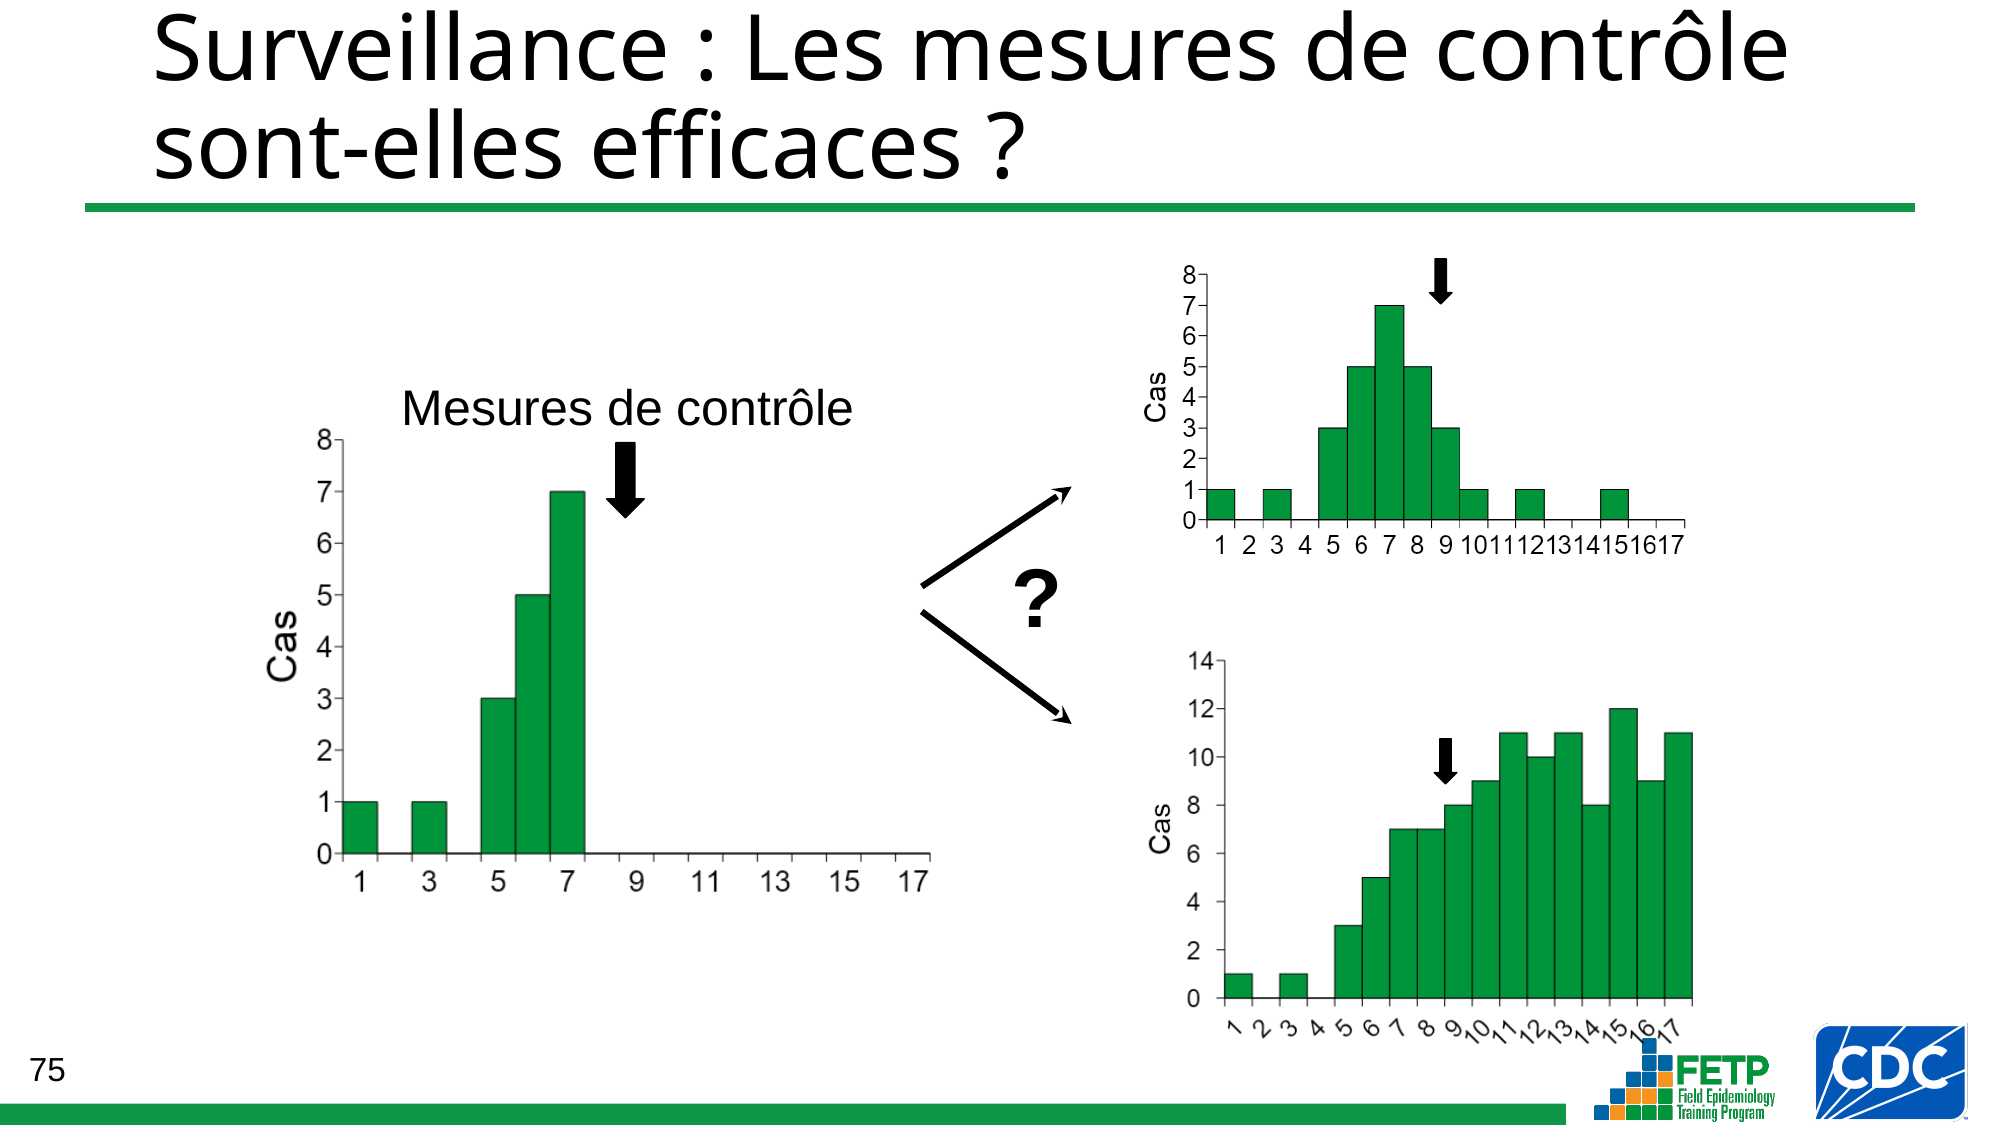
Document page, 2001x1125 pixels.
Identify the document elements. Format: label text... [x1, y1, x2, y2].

picture [1813, 1023, 1968, 1122]
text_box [1096, 636, 1705, 1054]
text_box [237, 368, 951, 918]
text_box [1116, 253, 1705, 579]
title Surveillance : Les mesures de contrôle sont-elles efficaces ? [137, 0, 1863, 207]
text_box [921, 486, 1135, 725]
picture [1594, 1038, 1775, 1122]
